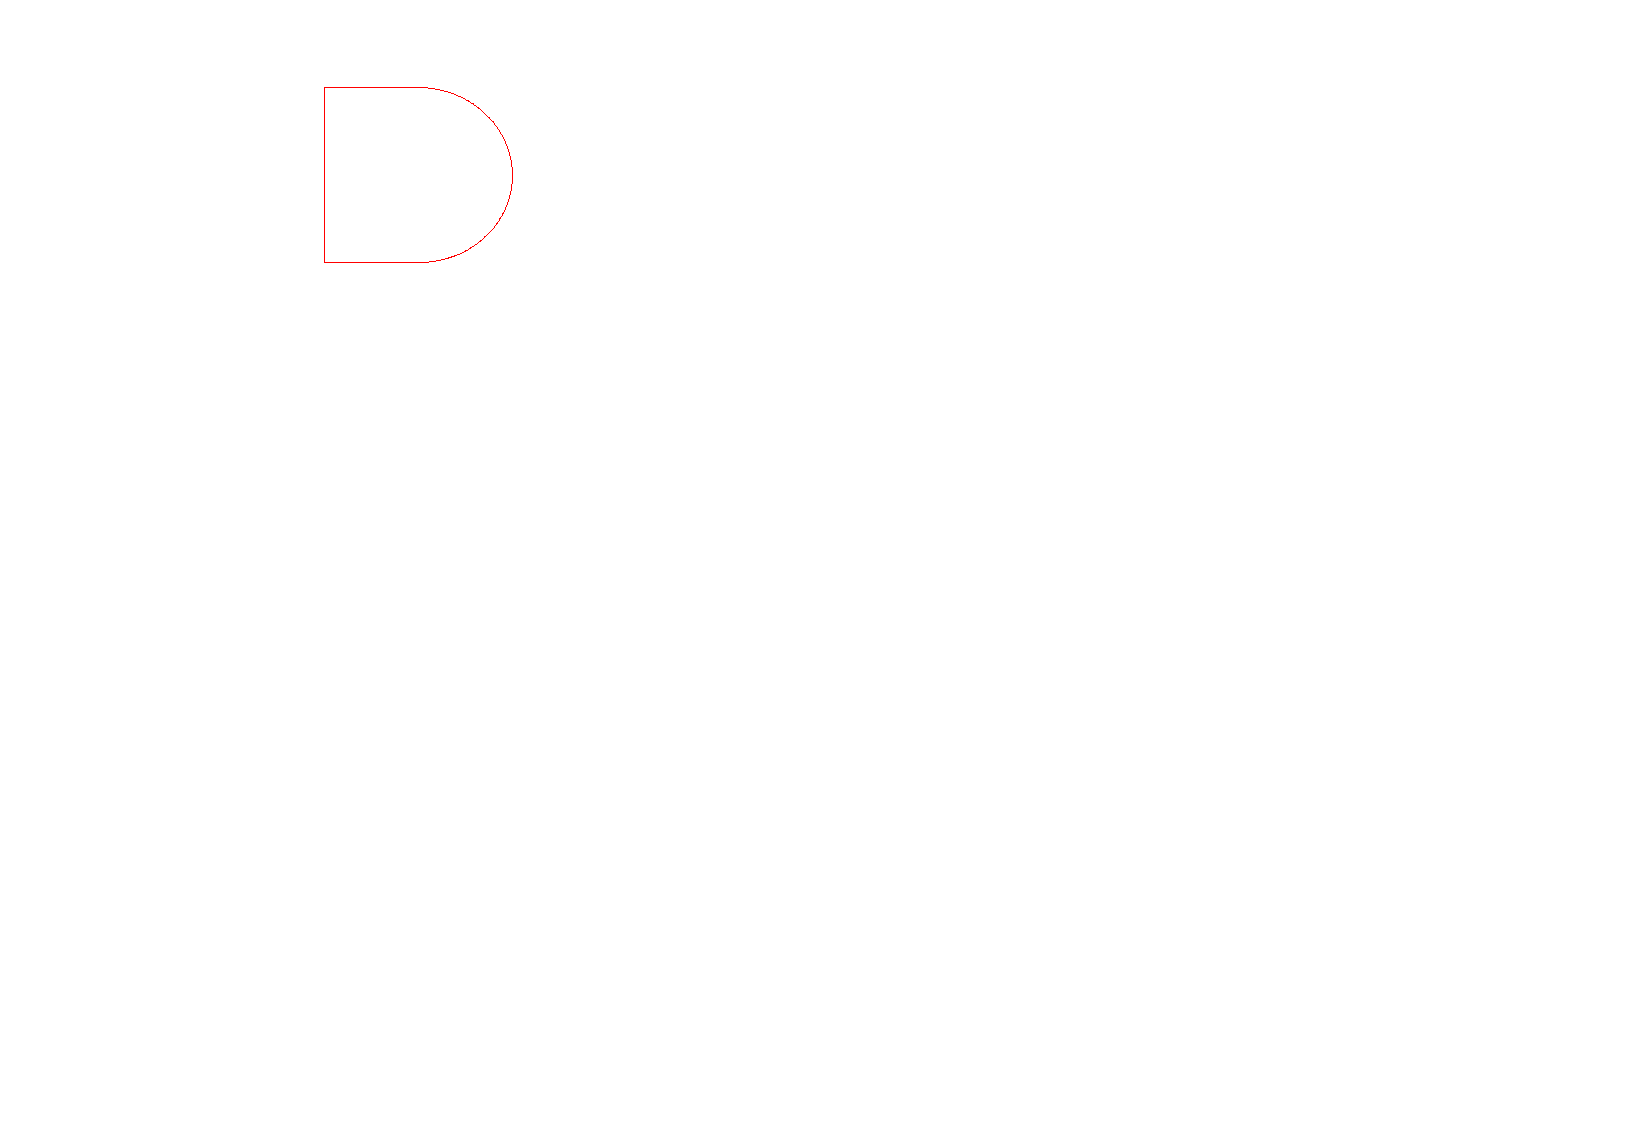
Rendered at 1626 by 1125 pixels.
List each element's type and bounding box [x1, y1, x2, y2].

text_box [324, 87, 513, 263]
